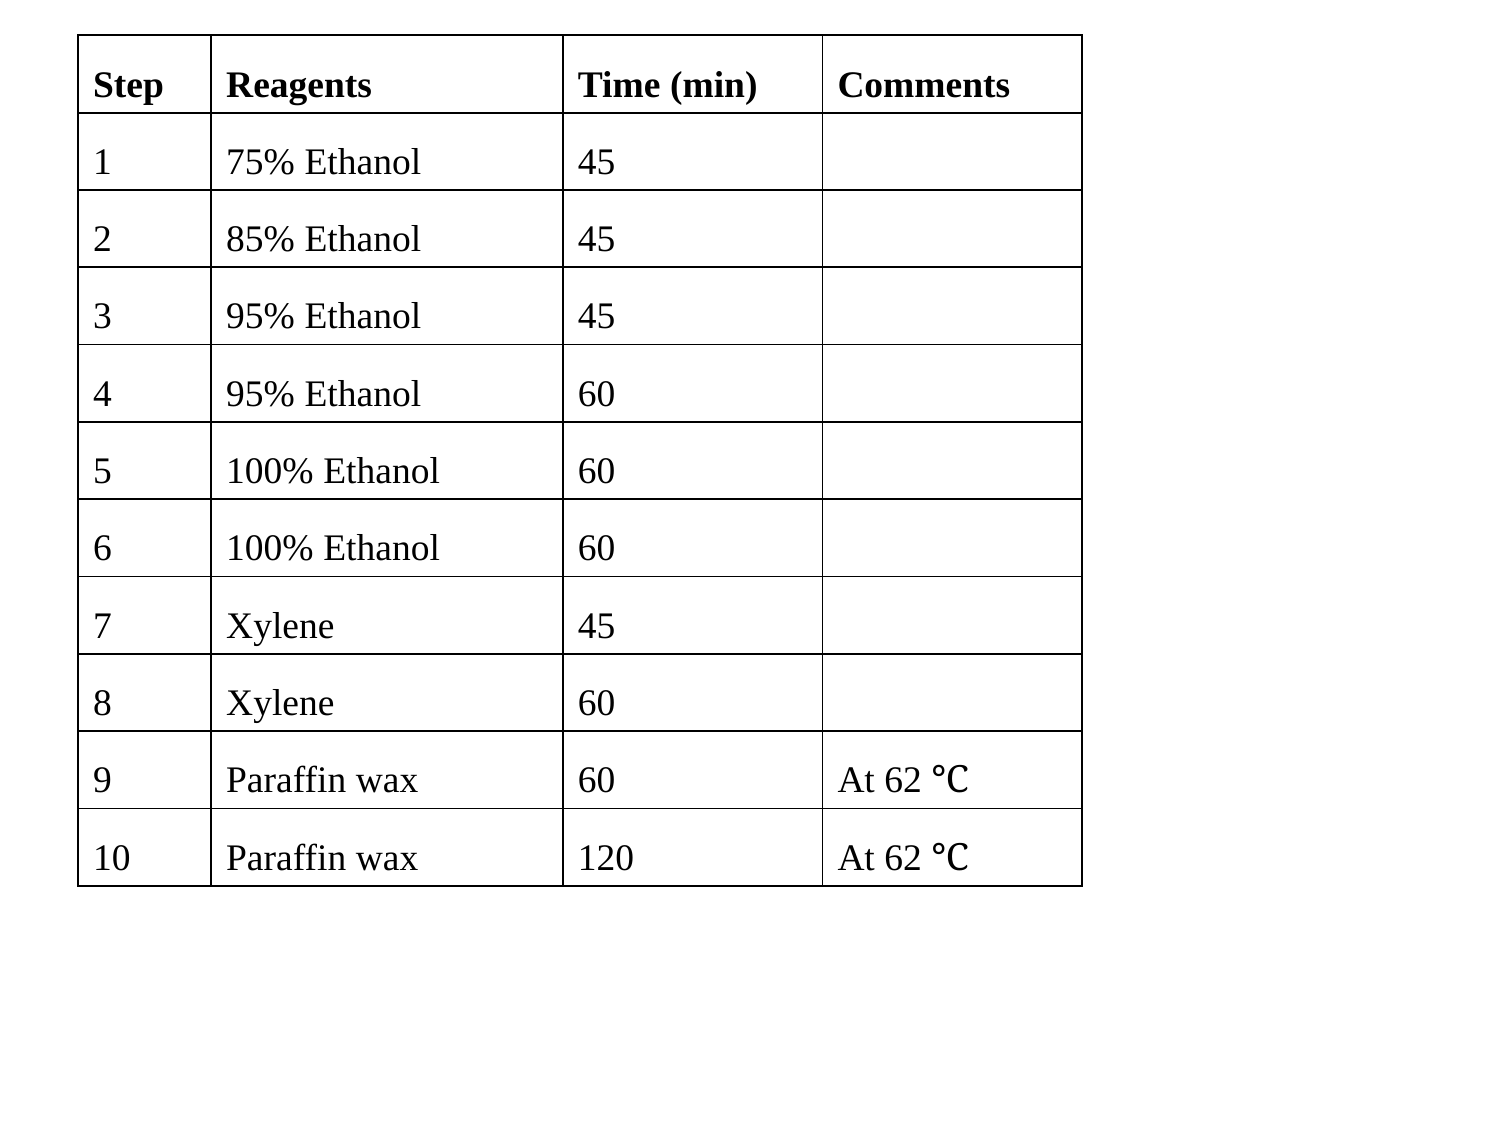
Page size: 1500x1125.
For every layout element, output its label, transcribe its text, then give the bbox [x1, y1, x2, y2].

table_cell 45 [564, 577, 822, 653]
table_header Reagents [212, 36, 562, 112]
table_cell 75% Ethanol [212, 114, 562, 189]
table_cell Xylene [212, 655, 562, 730]
table_cell 100% Ethanol [212, 423, 562, 498]
table_cell 60 [564, 423, 822, 498]
table_cell [823, 191, 1081, 266]
table_header Step [79, 36, 210, 112]
table_header Time (min) [564, 36, 822, 112]
table_cell [823, 268, 1081, 344]
table_cell 3 [79, 268, 210, 344]
table_cell 6 [79, 500, 210, 576]
table_cell [823, 114, 1081, 189]
table_cell Xylene [212, 577, 562, 653]
table_cell [823, 345, 1081, 421]
table_cell 1 [79, 114, 210, 189]
table_cell [823, 500, 1081, 576]
table_cell 60 [564, 500, 822, 576]
table_cell [823, 423, 1081, 498]
table_cell 95% Ethanol [212, 345, 562, 421]
table_cell 60 [564, 732, 822, 808]
table_cell Paraffin wax [212, 732, 562, 808]
table_cell [823, 577, 1081, 653]
table_cell At 62 ℃ [823, 809, 1081, 885]
table_cell 2 [79, 191, 210, 266]
table_cell 100% Ethanol [212, 500, 562, 576]
table_cell 60 [564, 345, 822, 421]
table_header Comments [823, 36, 1081, 112]
table_cell 4 [79, 345, 210, 421]
table_cell [823, 655, 1081, 730]
table_cell 45 [564, 114, 822, 189]
table_cell 120 [564, 809, 822, 885]
table_cell 9 [79, 732, 210, 808]
table_cell Paraffin wax [212, 809, 562, 885]
table_cell 45 [564, 191, 822, 266]
table_cell 7 [79, 577, 210, 653]
table_cell 10 [79, 809, 210, 885]
table_cell 85% Ethanol [212, 191, 562, 266]
table_cell At 62 ℃ [823, 732, 1081, 808]
table_cell 8 [79, 655, 210, 730]
table_cell 45 [564, 268, 822, 344]
table_cell 95% Ethanol [212, 268, 562, 344]
table_cell 5 [79, 423, 210, 498]
table_cell 60 [564, 655, 822, 730]
